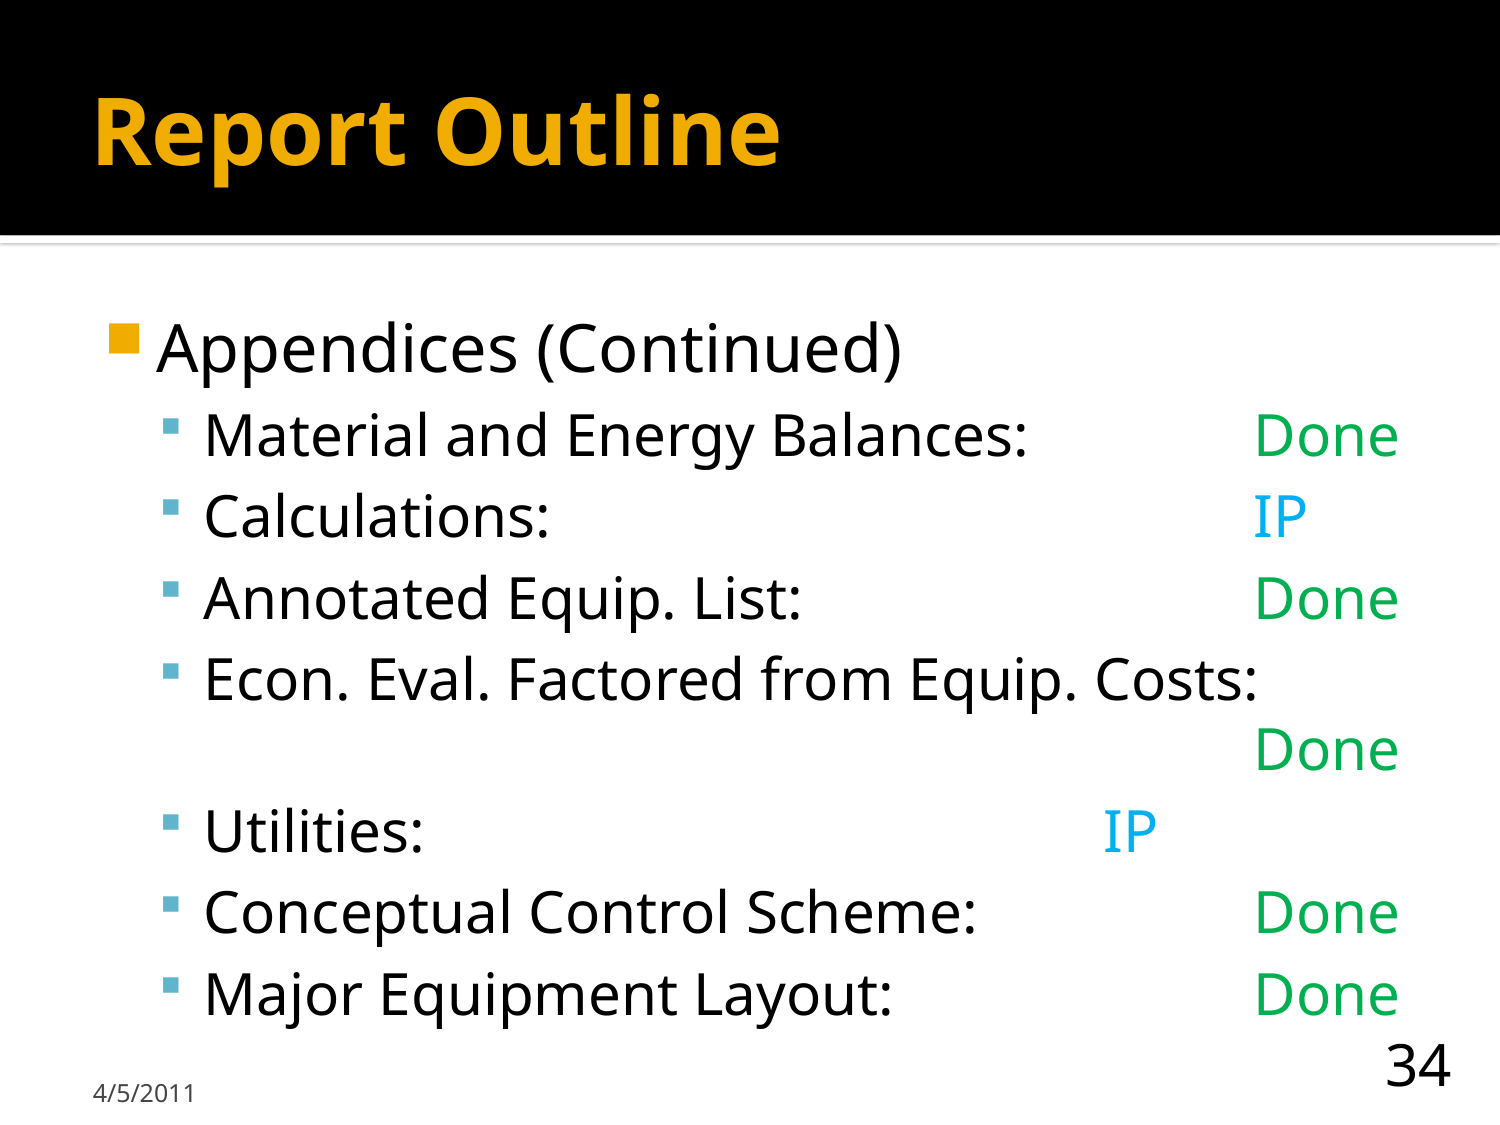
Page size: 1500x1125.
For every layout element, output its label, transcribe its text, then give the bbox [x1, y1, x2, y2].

title Report Outline [75, 25, 1425, 231]
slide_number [75, 1062, 425, 1108]
slide_number 34 [1345, 1062, 1467, 1108]
list Appendices (Continued) Material and Energy Balances: Done Calculations: IP Annotated Equip. List: Done Econ. Eval. Factored from Equip. Costs: Done Utilities: IP Conceptual Control Scheme: Done Major Equipment Layout: Done [75, 291, 1425, 1050]
